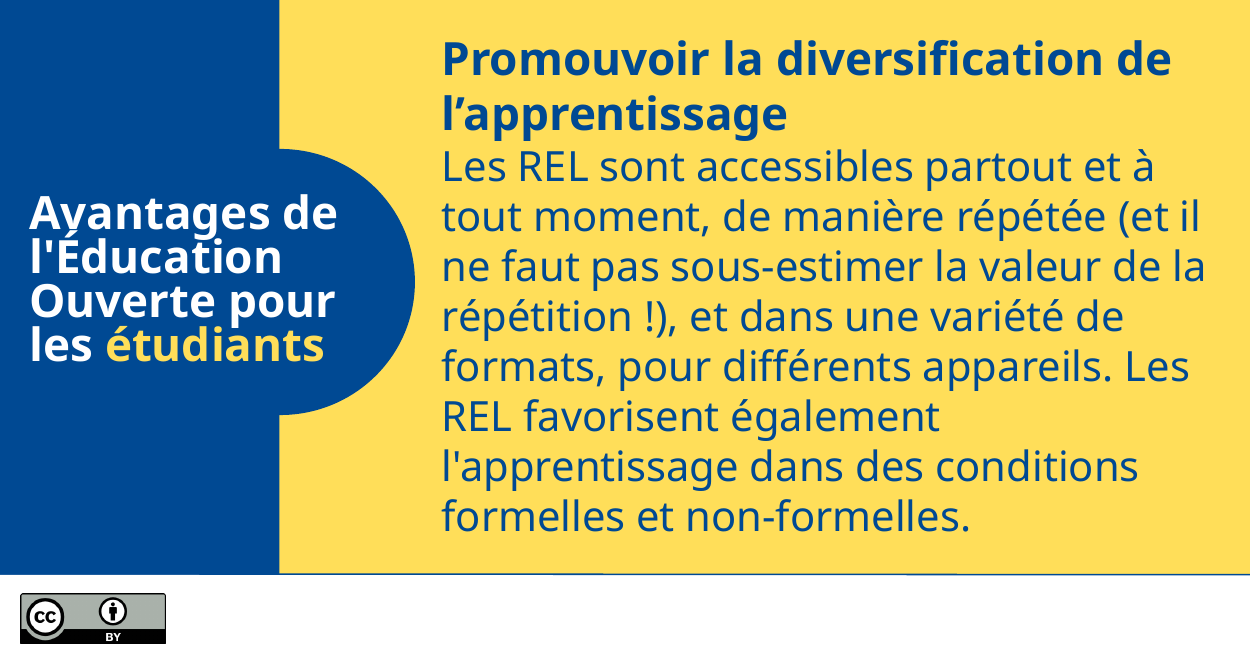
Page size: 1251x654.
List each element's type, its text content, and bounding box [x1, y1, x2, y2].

text_box [0, 582, 1250, 654]
text_box Promouvoir la diversification de l’apprentissage Les REL sont accessibles partout et à tout moment, de manière répétée (et il ne faut pas sous-estimer la valeur de la répétition !), et dans une variété de formats, pour différents appareils. Les REL favorisent également l'apprentissage dans des conditions formelles et non-formelles. [426, 14, 1226, 555]
text_box [0, 0, 280, 573]
text_box [195, 148, 415, 416]
picture [20, 592, 166, 645]
text_box Avantages de l'Éducation Ouverte pour les étudiants [14, 179, 355, 385]
